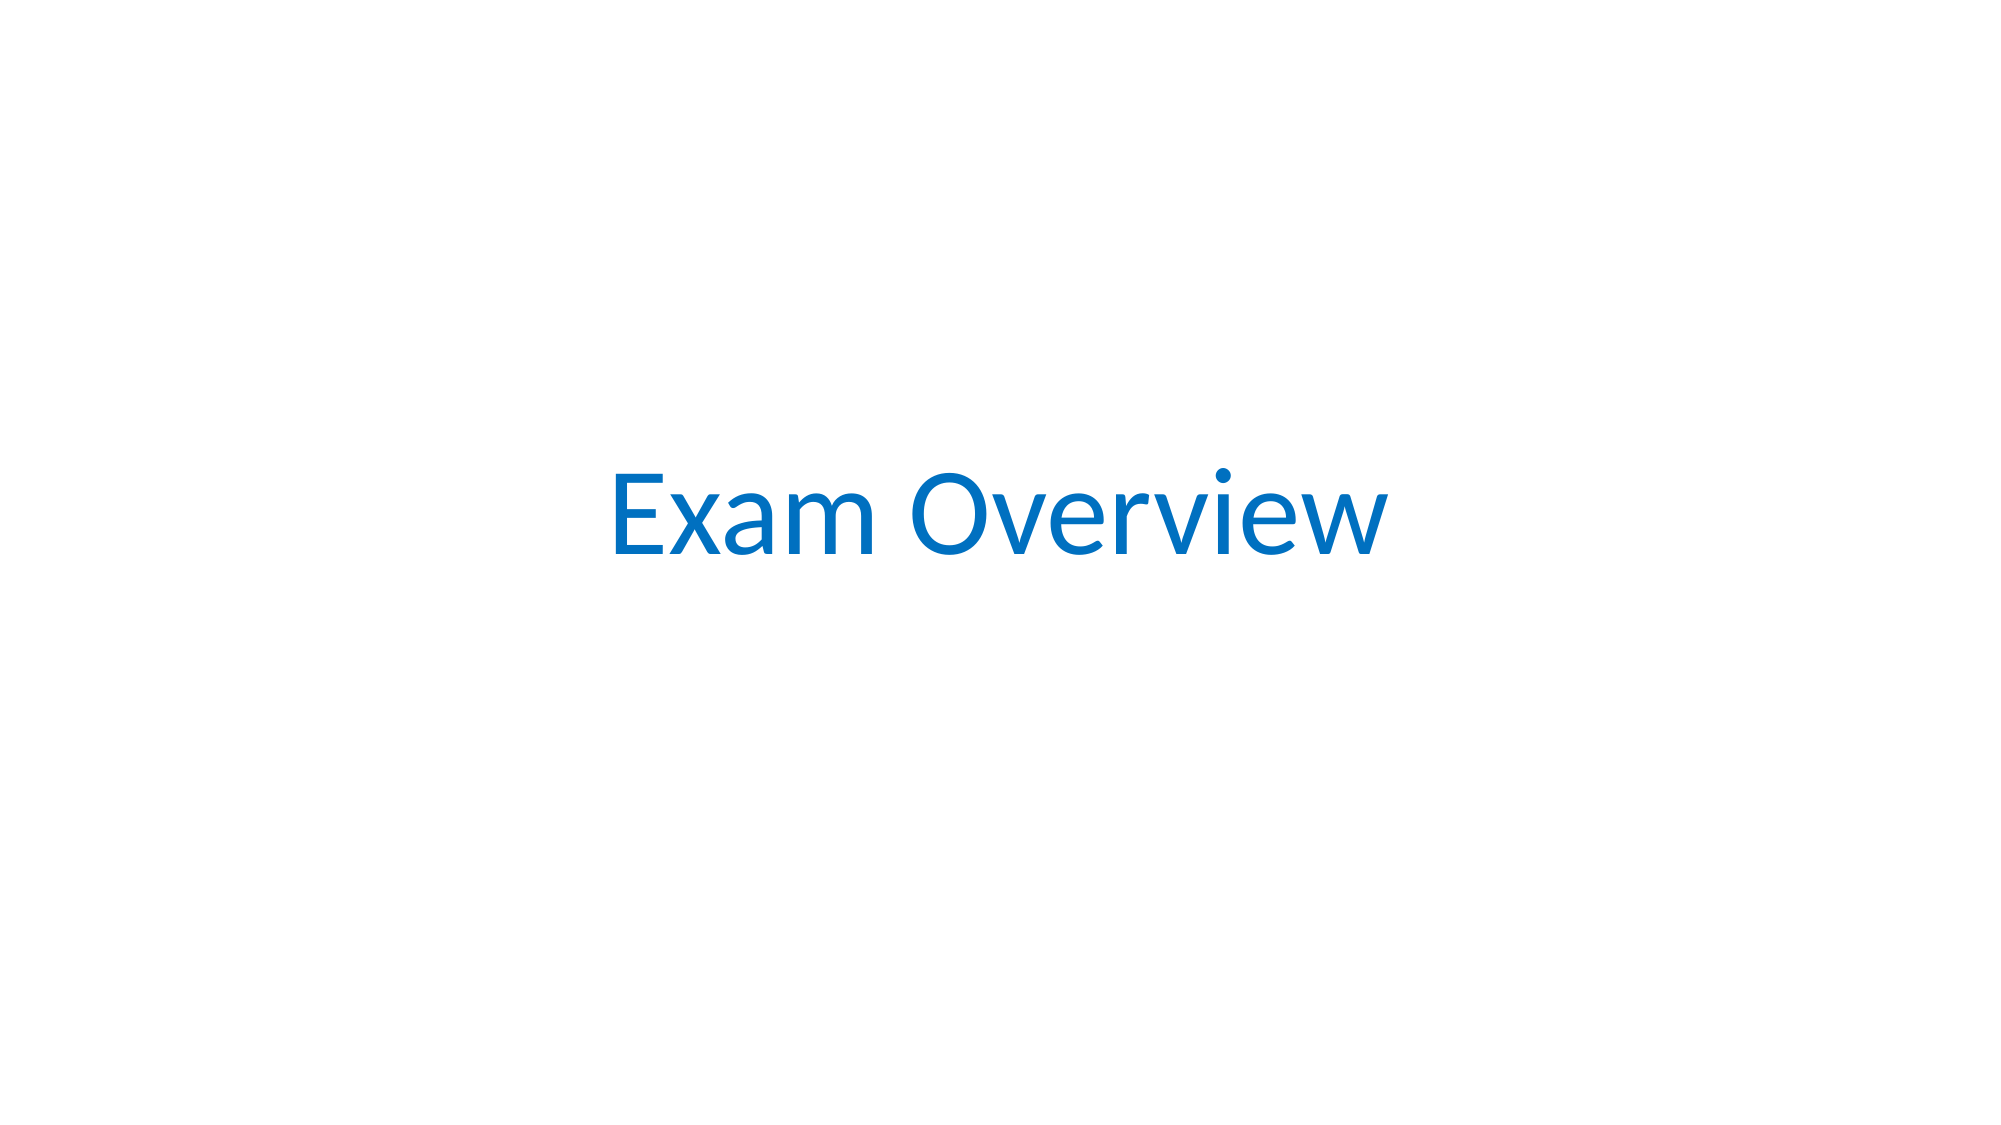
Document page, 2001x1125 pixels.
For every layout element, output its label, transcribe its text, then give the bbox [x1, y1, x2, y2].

title Exam Overview [136, 280, 1862, 749]
